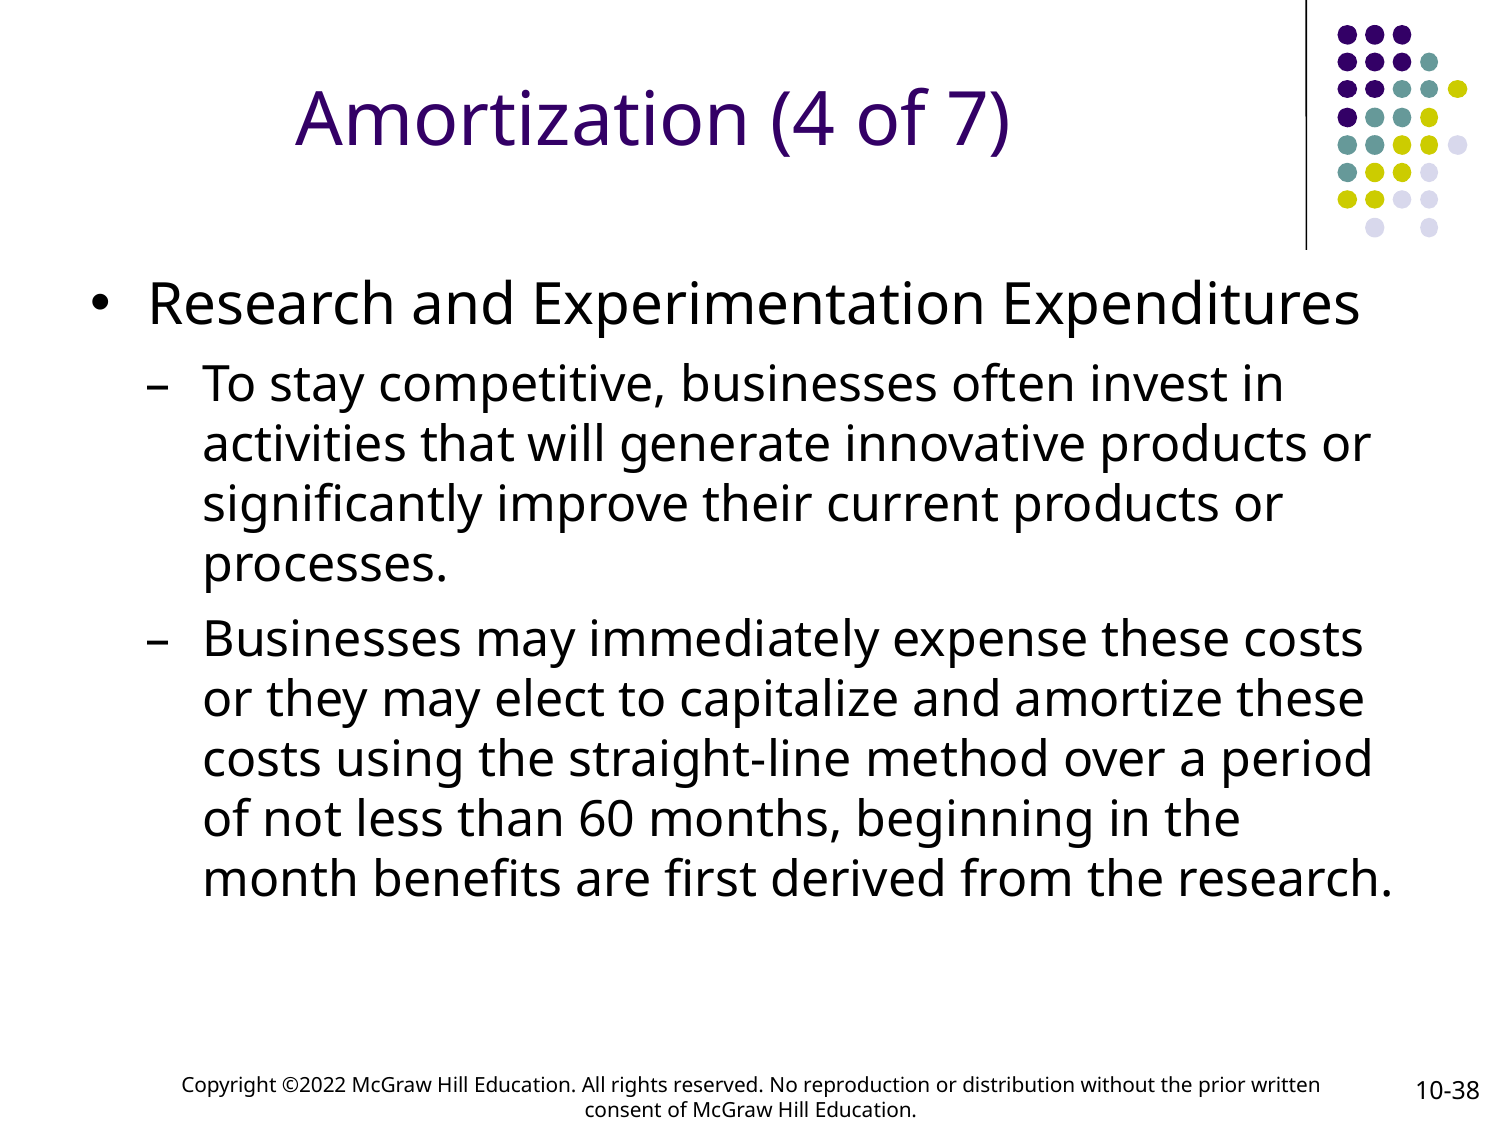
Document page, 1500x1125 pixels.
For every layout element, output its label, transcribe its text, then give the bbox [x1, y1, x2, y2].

list Research and Experimentation Expenditures To stay competitive, businesses often invest in activities that will generate innovative products or significantly improve their current products or processes. Businesses may immediately expense these costs or they may elect to capitalize and amortize these costs using the straight-line method over a period of not less than 60 months, beginning in the month benefits are first derived from the research. [75, 259, 1425, 1062]
slide_number 10-38 [1345, 1061, 1496, 1122]
title Amortization (4 of 7) [32, 8, 1275, 234]
